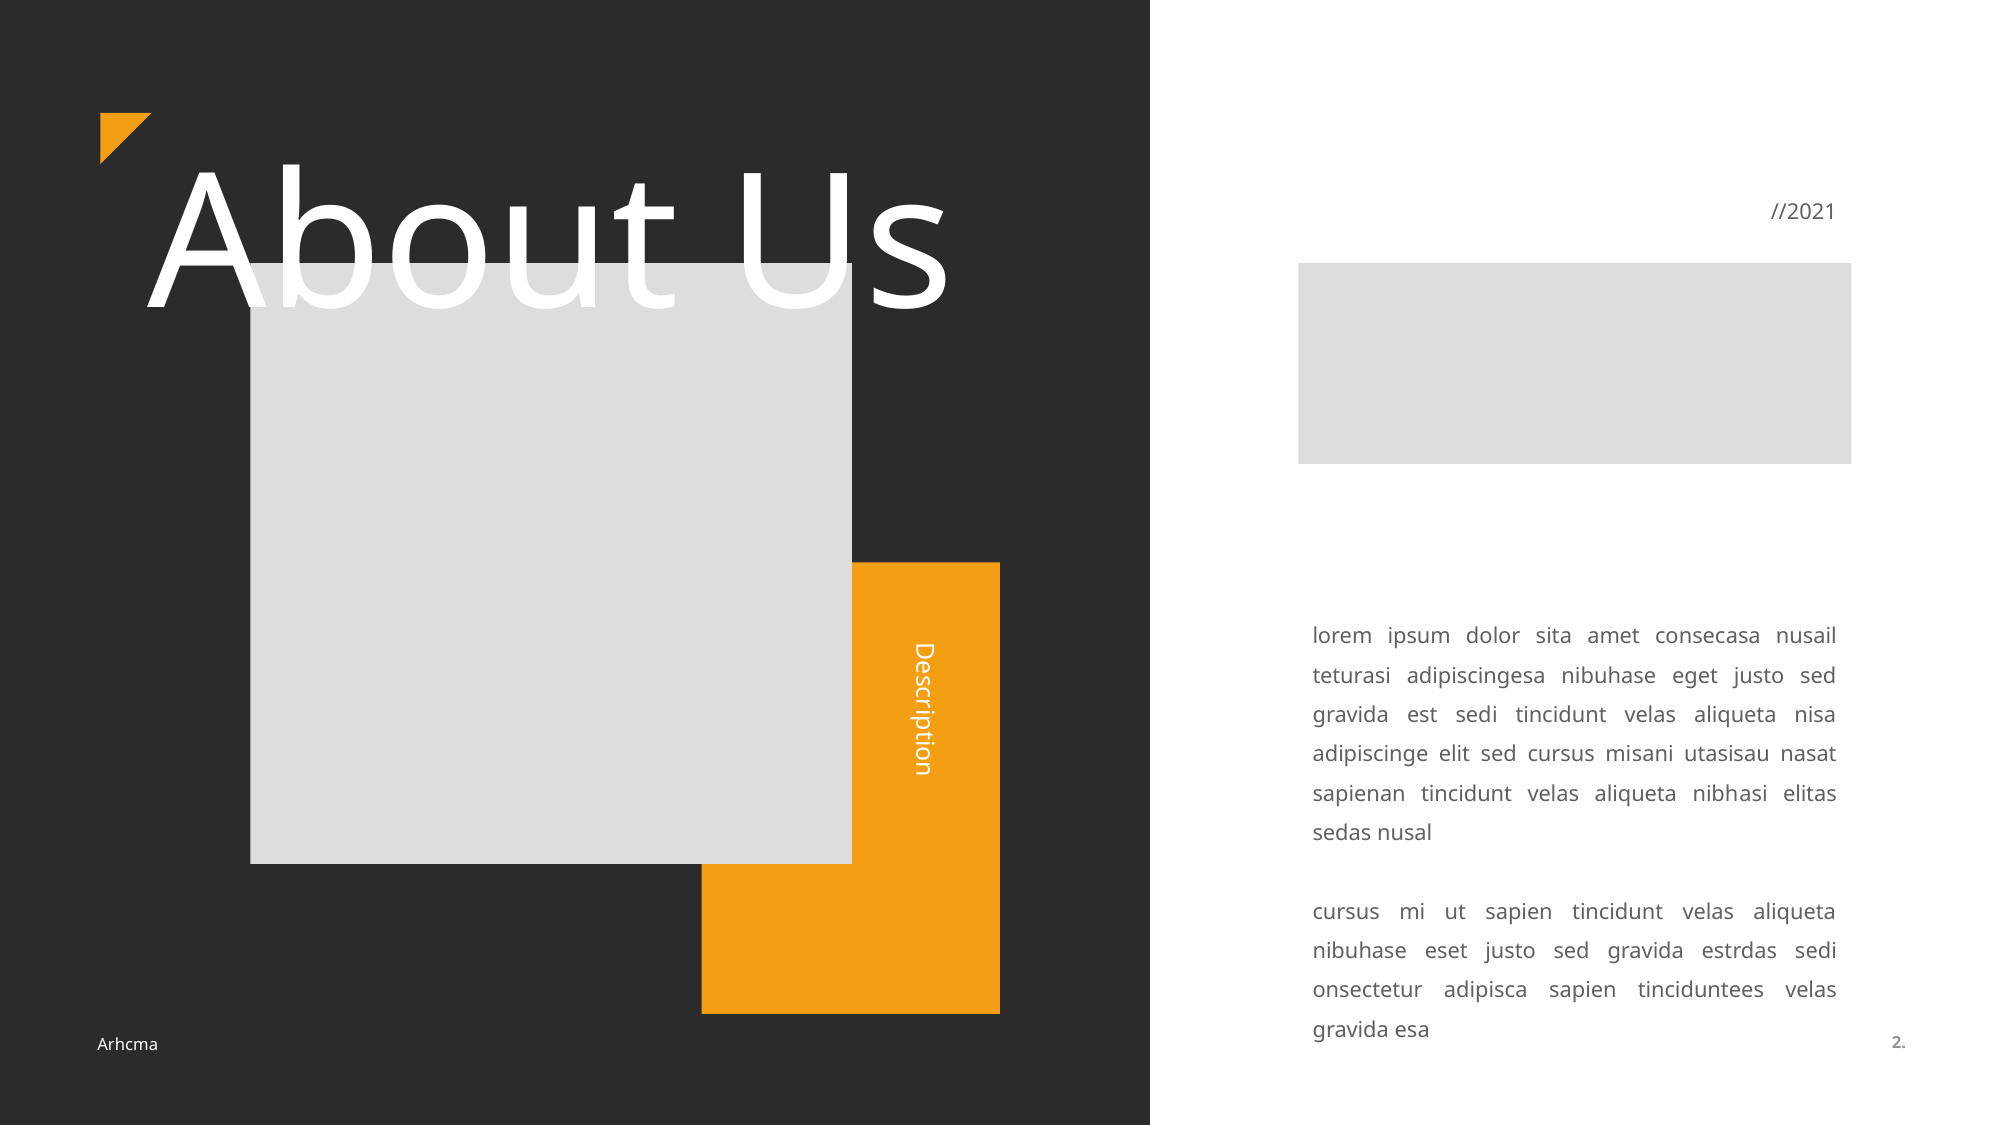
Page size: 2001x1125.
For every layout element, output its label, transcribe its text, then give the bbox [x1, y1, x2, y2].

text_box //2021 [1726, 177, 1852, 232]
text_box lorem ipsum dolor sita amet consecasa nusail teturasi adipiscingesa nibuhase eget justo sed gravida est sedi tincidunt velas aliqueta nisa adipiscinge elit sed cursus misani utasisau nasat sapienan tincidunt velas aliqueta nibhasi elitas sedas nusal cursus mi ut sapien tincidunt velas aliqueta nibuhase eset justo sed gravida estrdas sedi onsectetur adipisca sapien tinciduntees velas gravida esa [1297, 601, 1852, 1024]
text_box Description [904, 627, 949, 864]
picture [1298, 263, 1852, 464]
text_box About Us [76, 112, 1027, 353]
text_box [83, 1024, 1920, 1062]
picture [250, 353, 852, 864]
text_box [99, 111, 154, 167]
